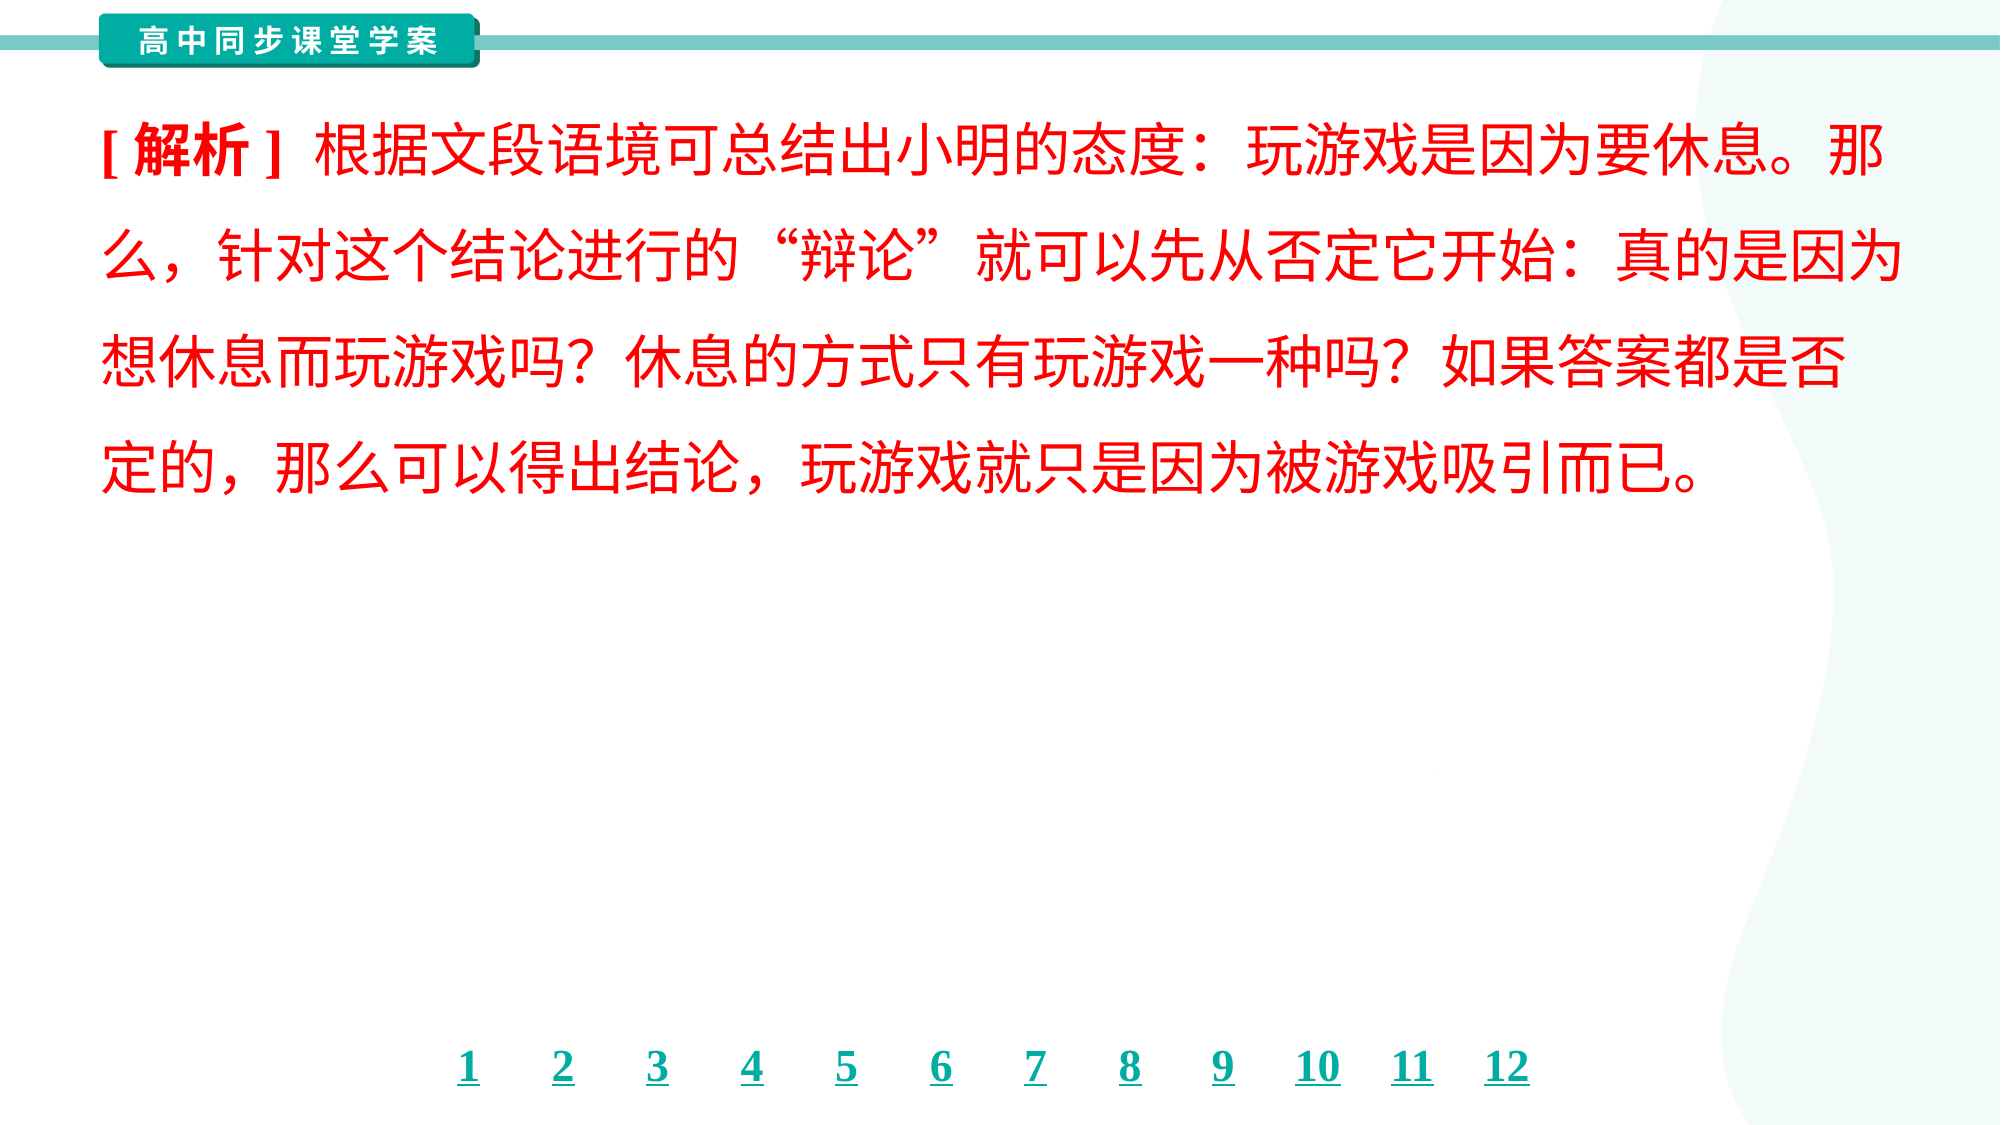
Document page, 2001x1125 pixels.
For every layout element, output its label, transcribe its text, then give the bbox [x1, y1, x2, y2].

picture [0, 0, 2000, 1125]
text_box [解析] 根据文段语境可总结出小明的态度：玩游戏是因为要休息。那 么，针对这个结论进行的“辩论”就可以先从否定它开始：真的是因为 想休息而玩游戏吗？休息的方式只有玩游戏一种吗？如果答案都是否 定的，那么可以得出结论，玩游戏就只是因为被游戏吸引而已。 [100, 76, 1899, 502]
